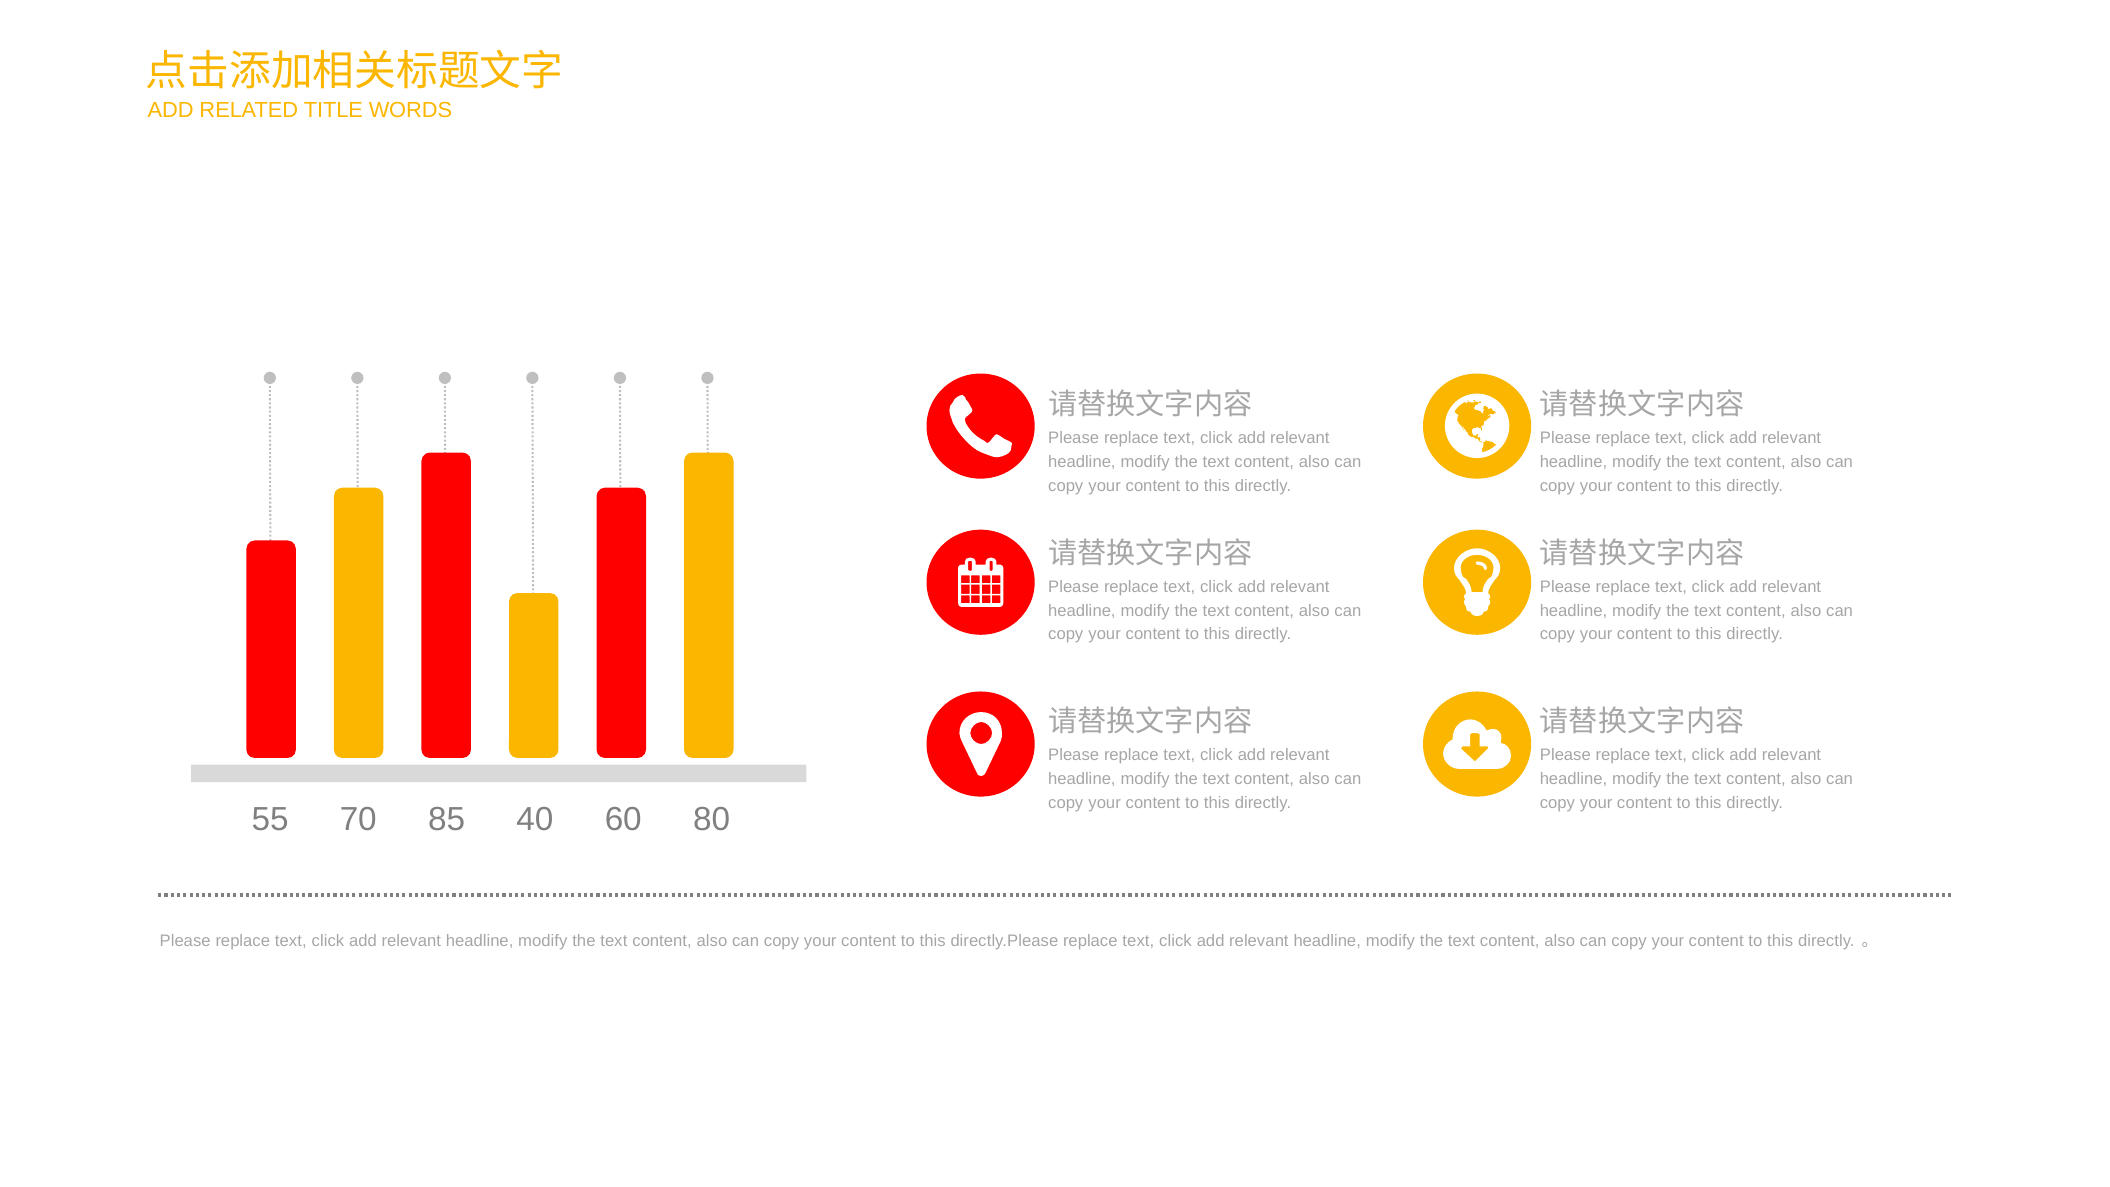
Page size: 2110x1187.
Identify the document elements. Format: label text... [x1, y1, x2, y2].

text_box 80 [692, 789, 731, 837]
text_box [333, 377, 384, 758]
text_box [421, 377, 471, 758]
text_box [190, 763, 807, 783]
text_box 点击添加相关标题文字 [145, 43, 564, 95]
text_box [684, 377, 734, 758]
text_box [1422, 691, 1532, 797]
text_box 60 [604, 789, 642, 837]
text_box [1539, 695, 1874, 811]
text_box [1539, 527, 1874, 643]
text_box 70 [339, 789, 377, 837]
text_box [1048, 378, 1392, 494]
text_box 85 [428, 789, 466, 837]
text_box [1422, 373, 1532, 479]
text_box ADD RELATED TITLE WORDS [147, 96, 453, 123]
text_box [1422, 529, 1532, 635]
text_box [509, 377, 559, 758]
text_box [1539, 378, 1874, 494]
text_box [1048, 527, 1383, 643]
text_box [926, 529, 1035, 635]
text_box 40 [516, 789, 554, 837]
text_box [926, 691, 1035, 797]
text_box 55 [251, 789, 289, 837]
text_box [596, 377, 646, 758]
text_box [926, 373, 1035, 479]
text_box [246, 377, 296, 758]
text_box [1048, 695, 1383, 811]
text_box Please replace text, click add relevant headline, modify the text content, also can copy your content to this directly.Please replace text, click add relevant headline, modify the text content, also can copy your content to this directly.。 [159, 925, 1950, 950]
